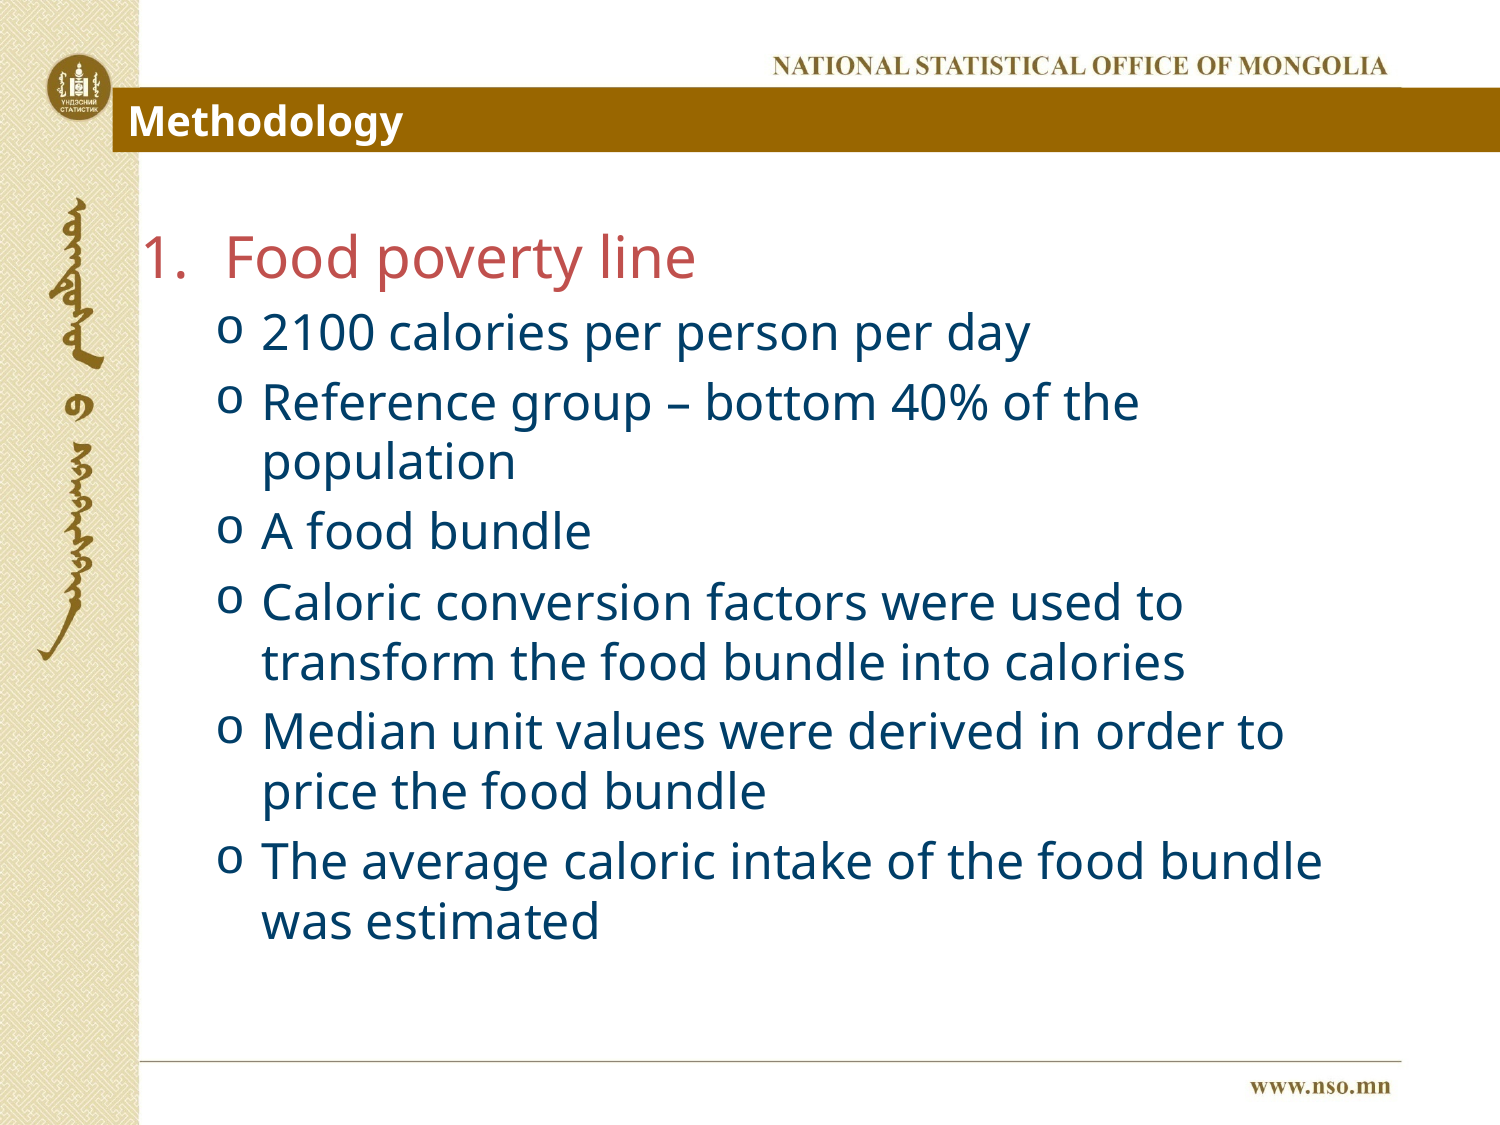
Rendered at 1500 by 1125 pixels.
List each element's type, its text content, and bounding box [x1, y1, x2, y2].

list Food poverty line 2100 calories per person per day Reference group – bottom 40% of the population A food bundle Caloric conversion factors were used to transform the food bundle into calories Median unit values were derived in order to price the food bundle The average caloric intake of the food bundle was estimated [124, 212, 1388, 938]
picture [0, 0, 1500, 1125]
text_box Methodology [112, 87, 1500, 153]
